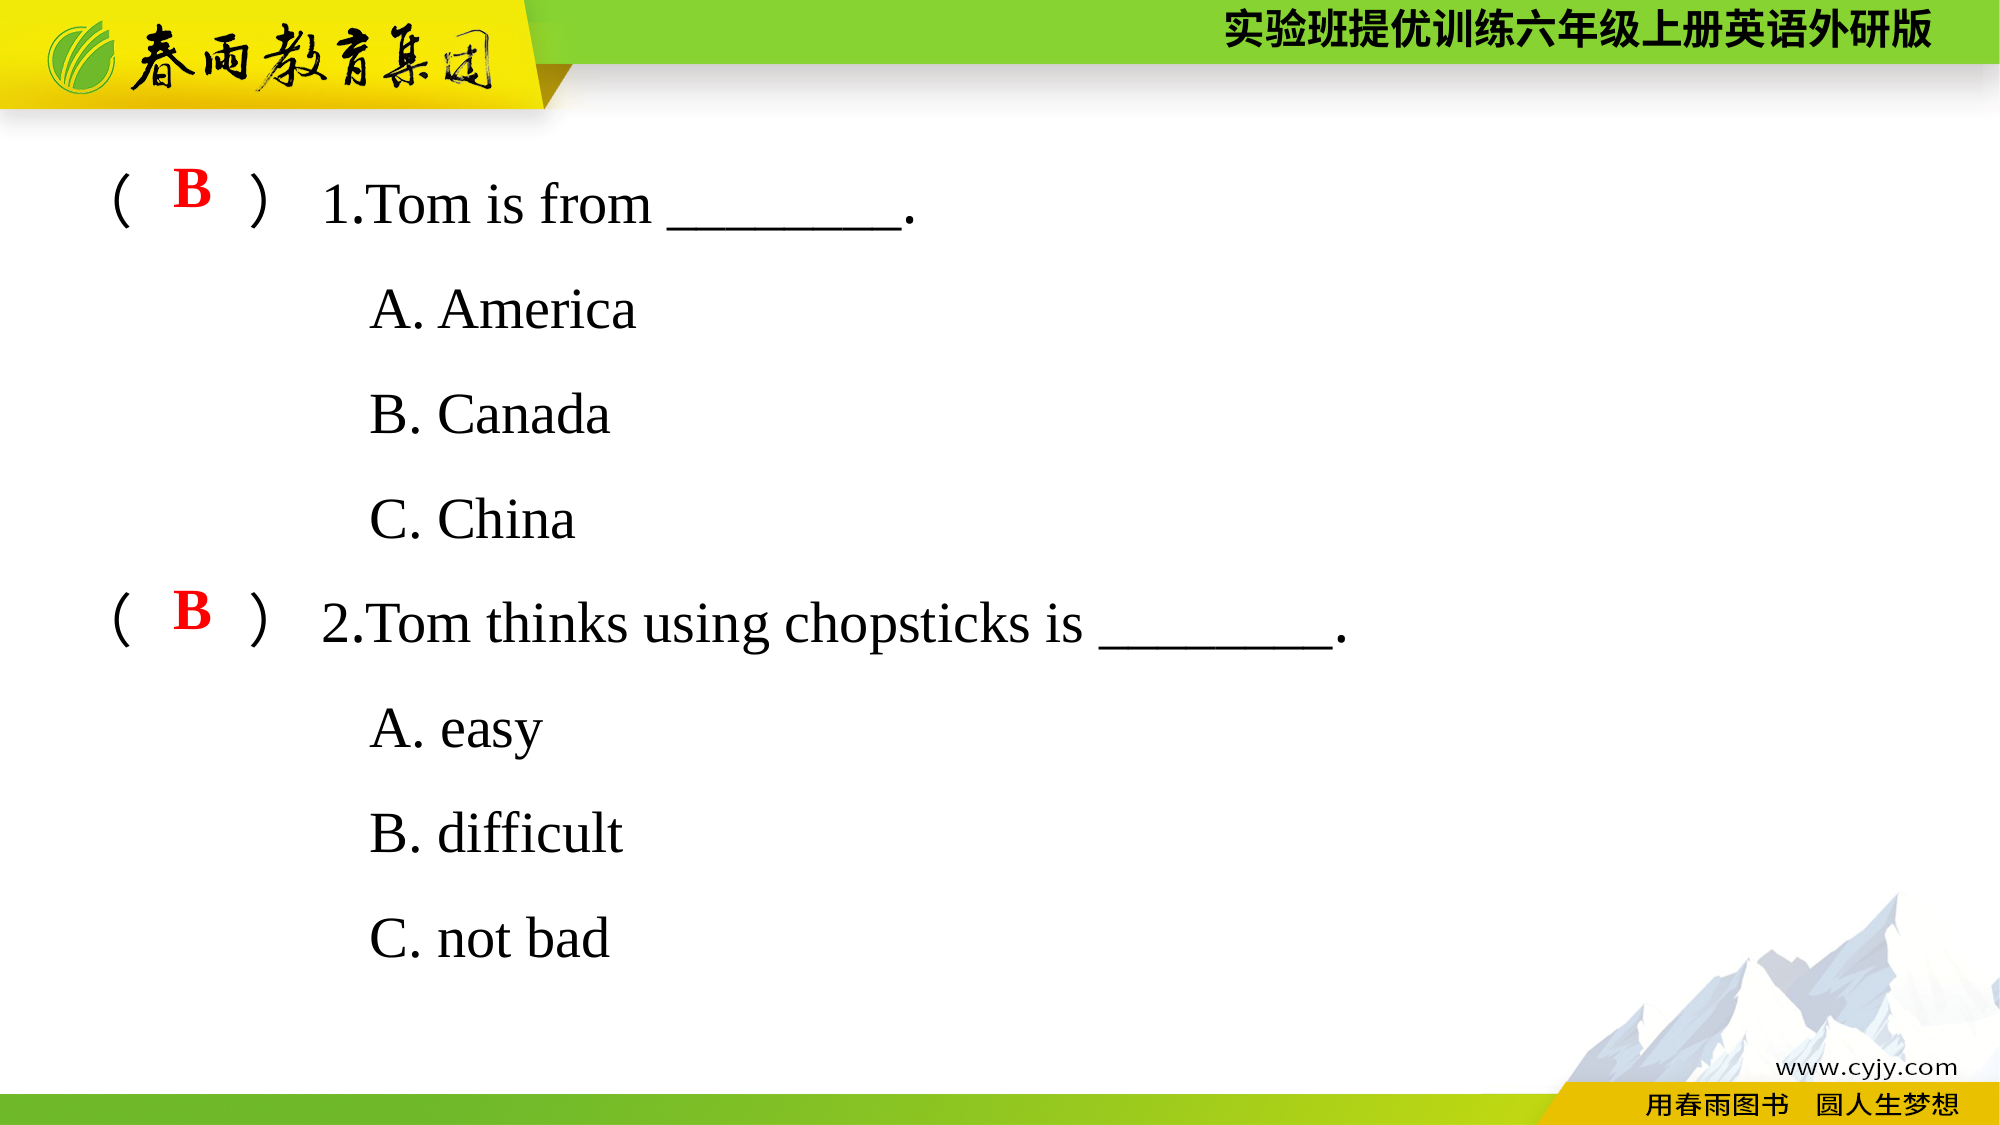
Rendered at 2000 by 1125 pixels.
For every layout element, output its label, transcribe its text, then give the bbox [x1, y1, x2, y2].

text_box B [158, 141, 227, 227]
list （ ）1.Tom is from ________. A. America B. Canada C. China （ ）2.Tom thinks using chopsticks is ________. A. easy B. difficult C. not bad [59, 122, 1944, 986]
text_box B [158, 563, 227, 649]
picture [0, 0, 2000, 1125]
